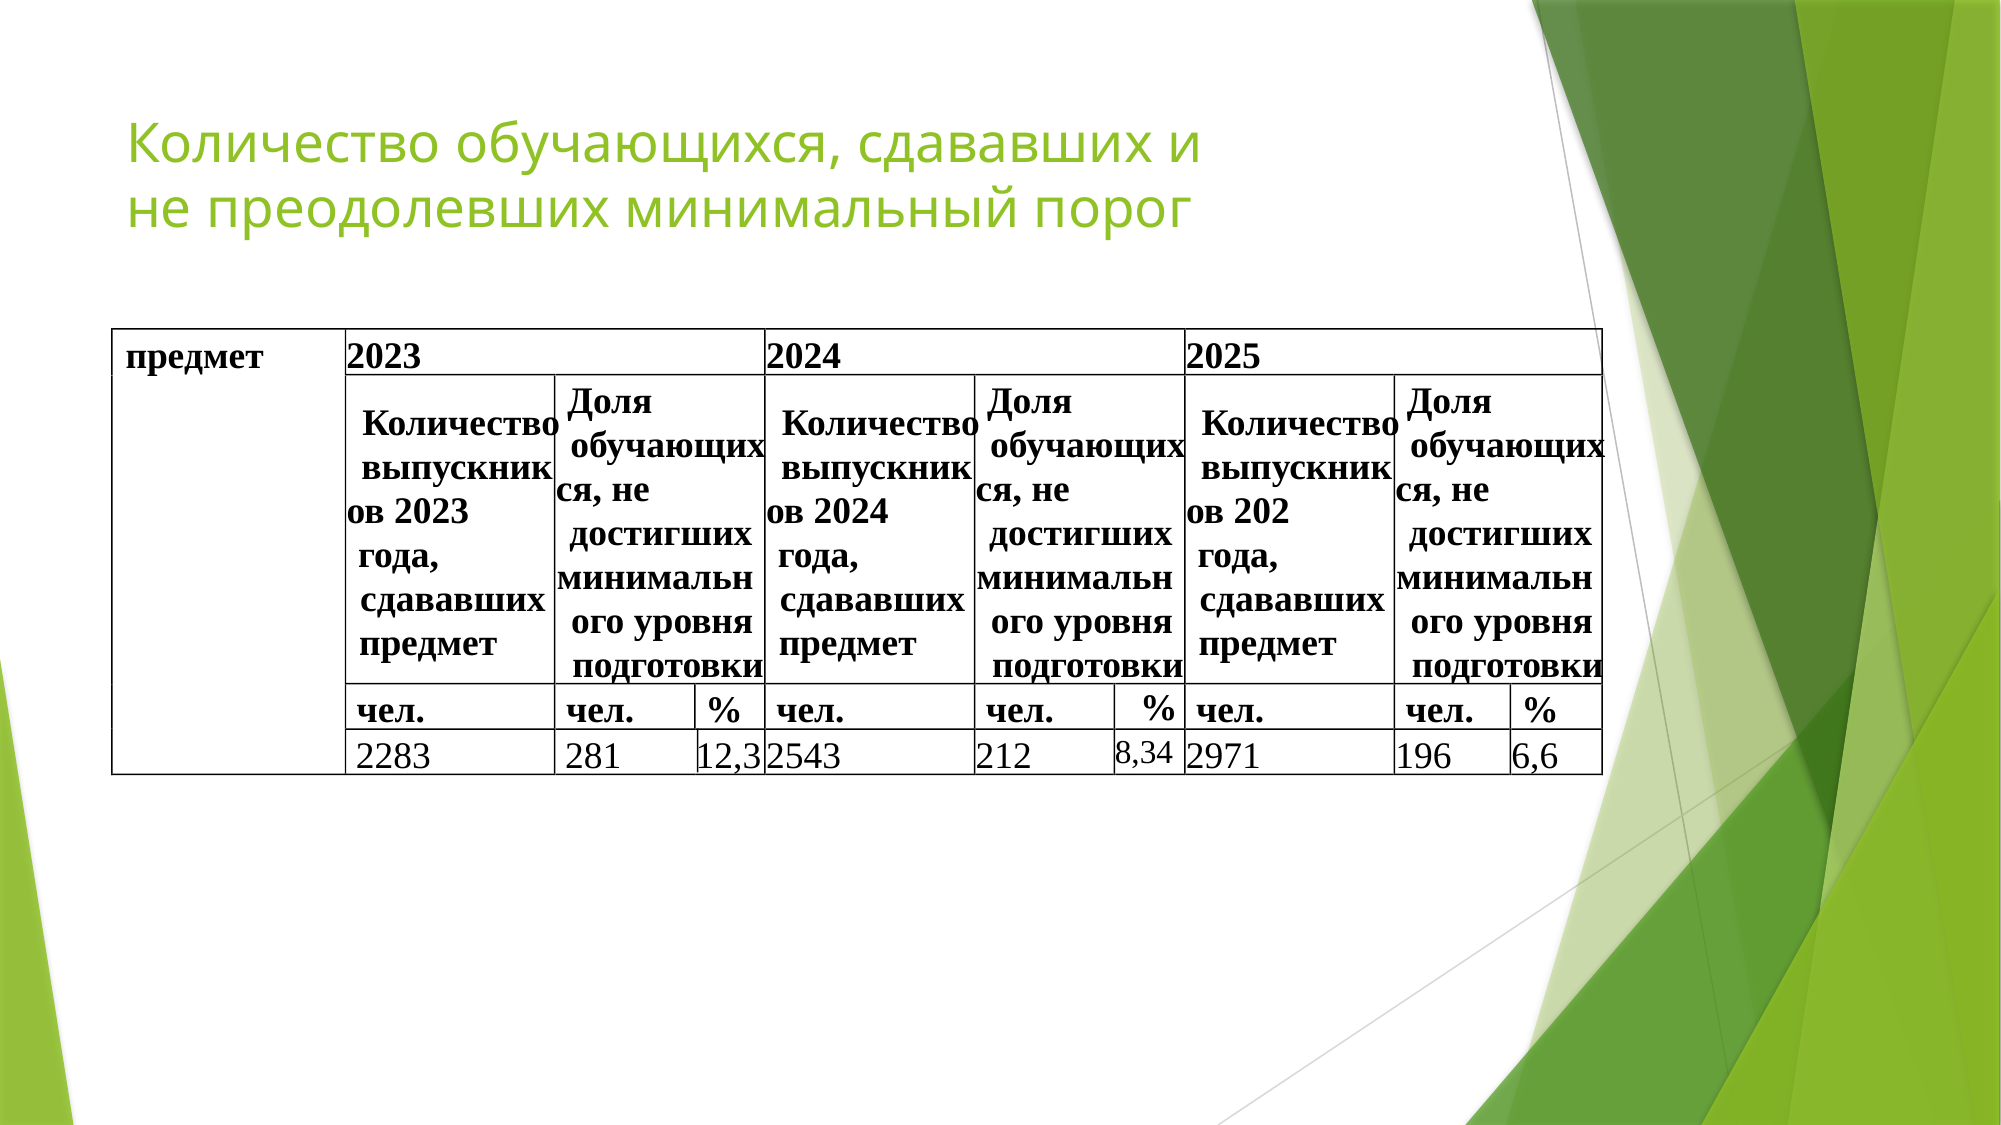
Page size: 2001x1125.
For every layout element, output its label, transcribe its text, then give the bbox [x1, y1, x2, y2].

title Количество обучающихся, сдававших и не преодолевших минимальный порог [111, 99, 1522, 239]
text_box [110, 239, 1622, 831]
